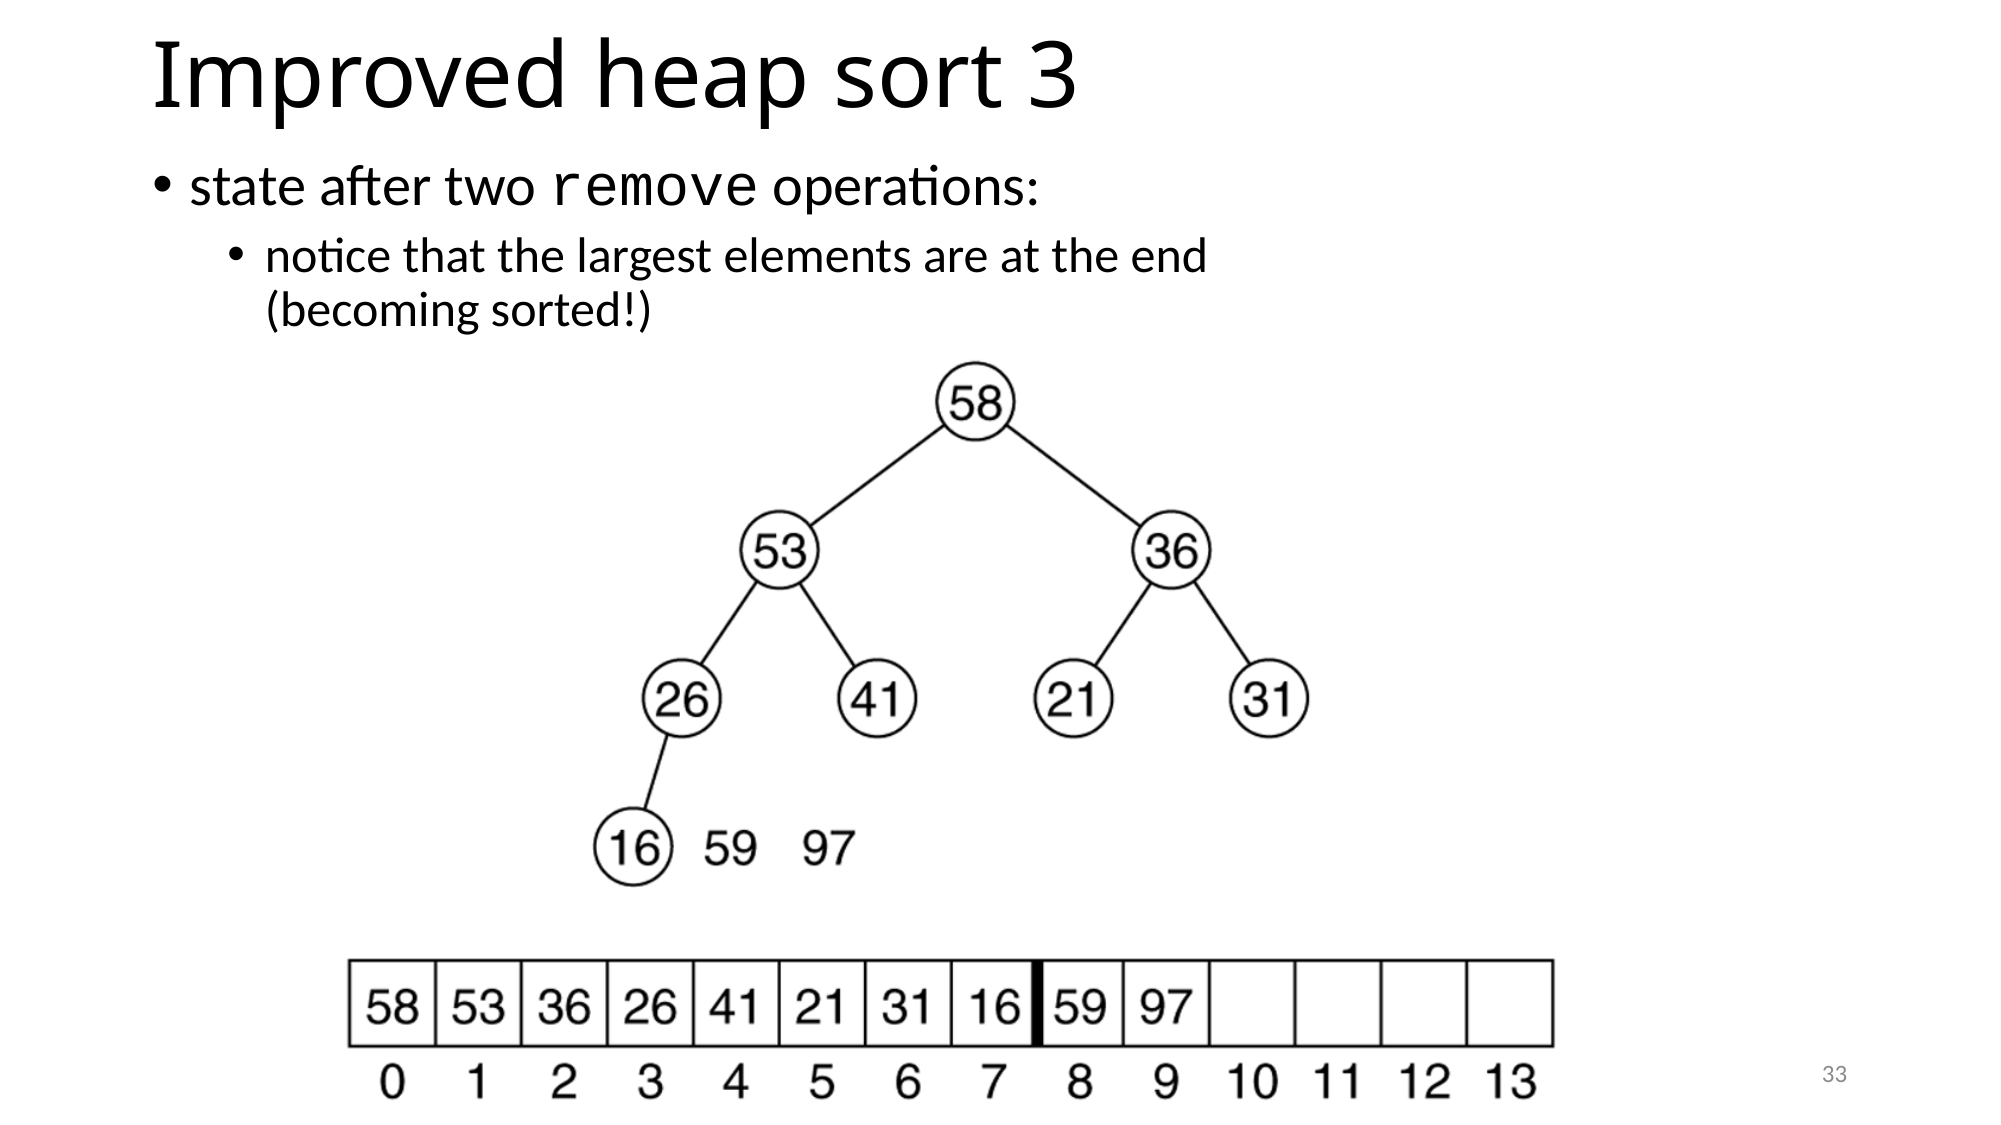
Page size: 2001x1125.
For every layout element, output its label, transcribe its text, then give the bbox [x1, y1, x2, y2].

slide_number 33 [1563, 1042, 1863, 1103]
list state after two remove operations: notice that the largest elements are at the end (becoming sorted!) [137, 148, 1863, 862]
title Improved heap sort 3 [137, 8, 1863, 148]
picture [337, 349, 1563, 1109]
